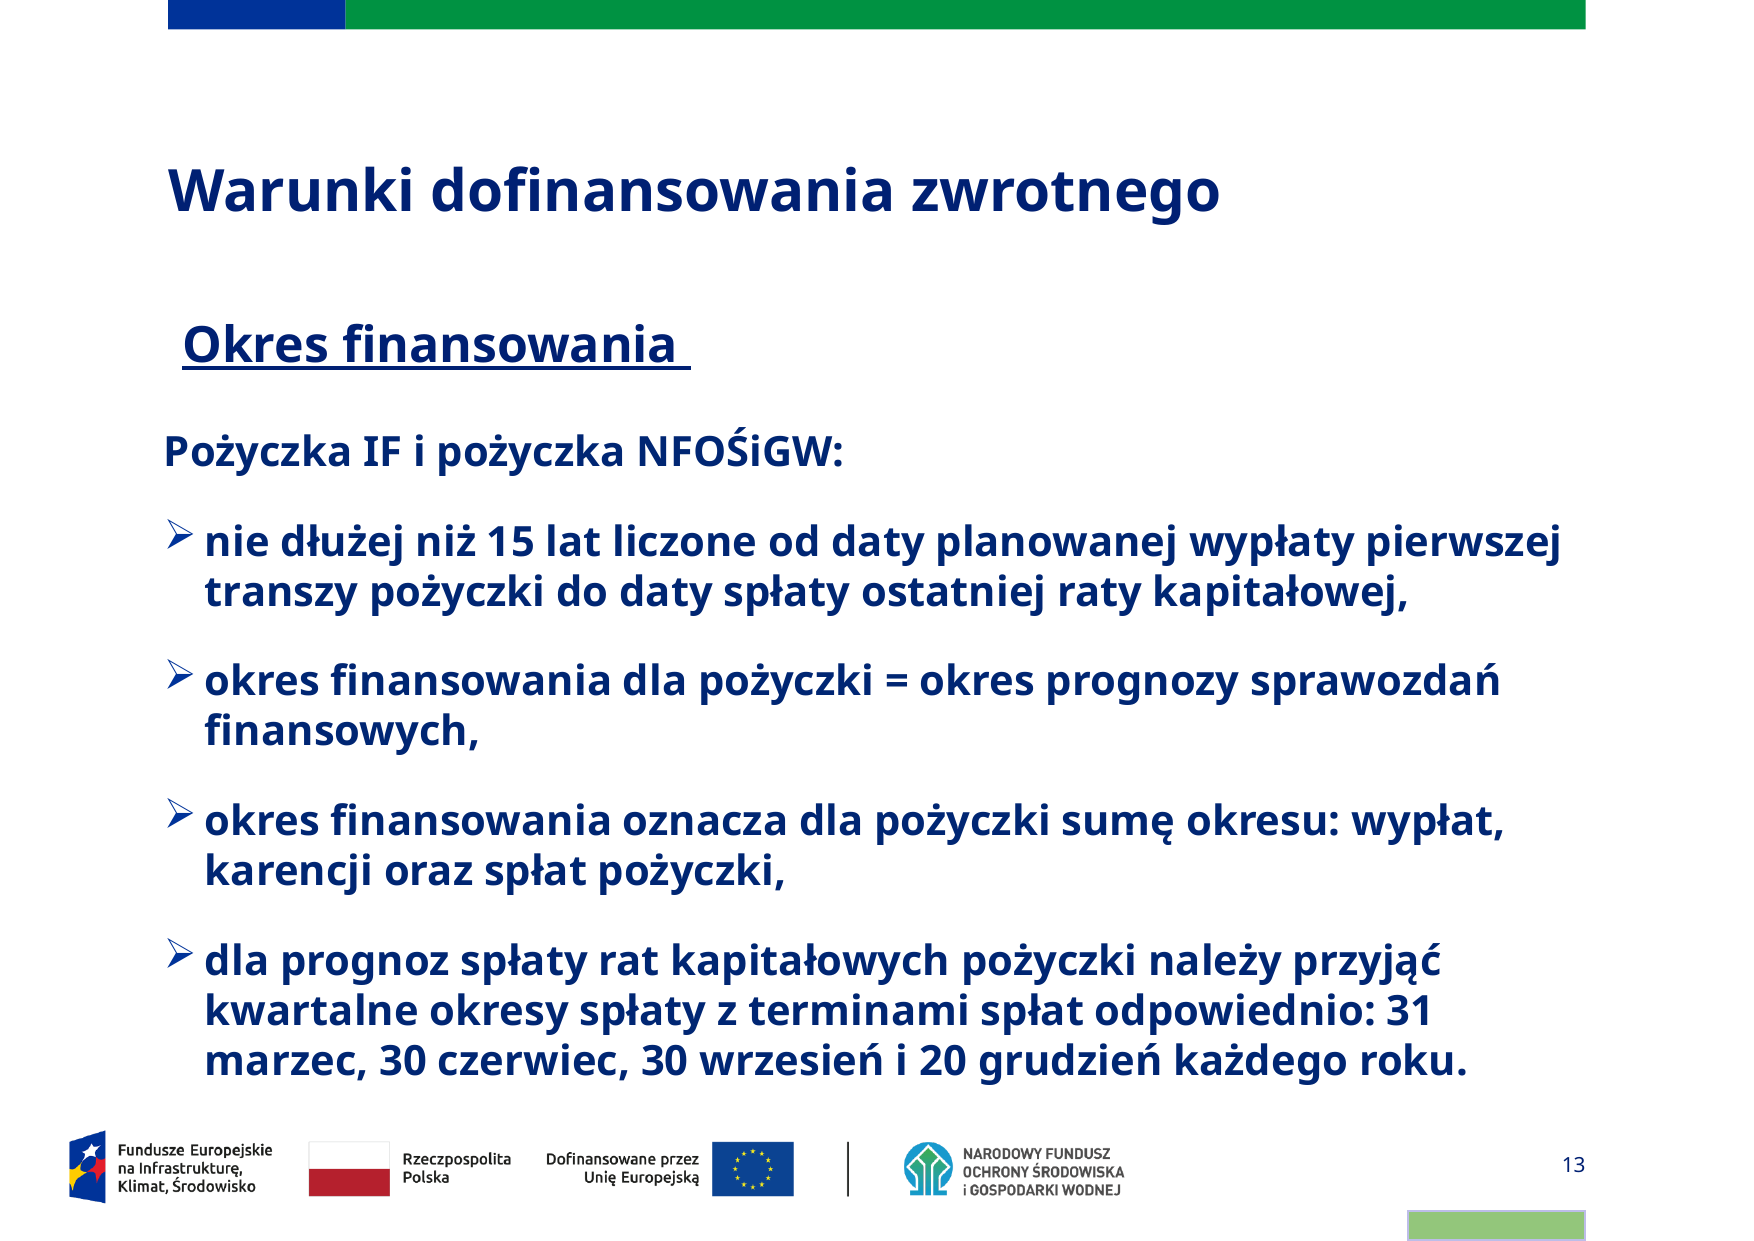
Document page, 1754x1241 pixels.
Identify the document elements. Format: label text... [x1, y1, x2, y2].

list Pożyczka IF i pożyczka NFOŚiGW: nie dłużej niż 15 lat liczone od daty planowanej wypłaty pierwszej transzy pożyczki do daty spłaty ostatniej raty kapitałowej, okres finansowania dla pożyczki = okres prognozy sprawozdań finansowych, okres finansowania oznacza dla pożyczki sumę okresu: wypłat, karencji oraz spłat pożyczki, dla prognoz spłaty rat kapitałowych pożyczki należy przyjąć kwartalne okresy spłaty z terminami spłat odpowiednio: 31 marzec, 30 czerwiec, 30 wrzesień i 20 grudzień każdego roku. [163, 425, 1582, 1093]
title Warunki dofinansowania zwrotnego Okres finansowania [168, 147, 1586, 396]
picture [49, 1112, 1143, 1221]
slide_number 13 [1408, 1151, 1586, 1181]
